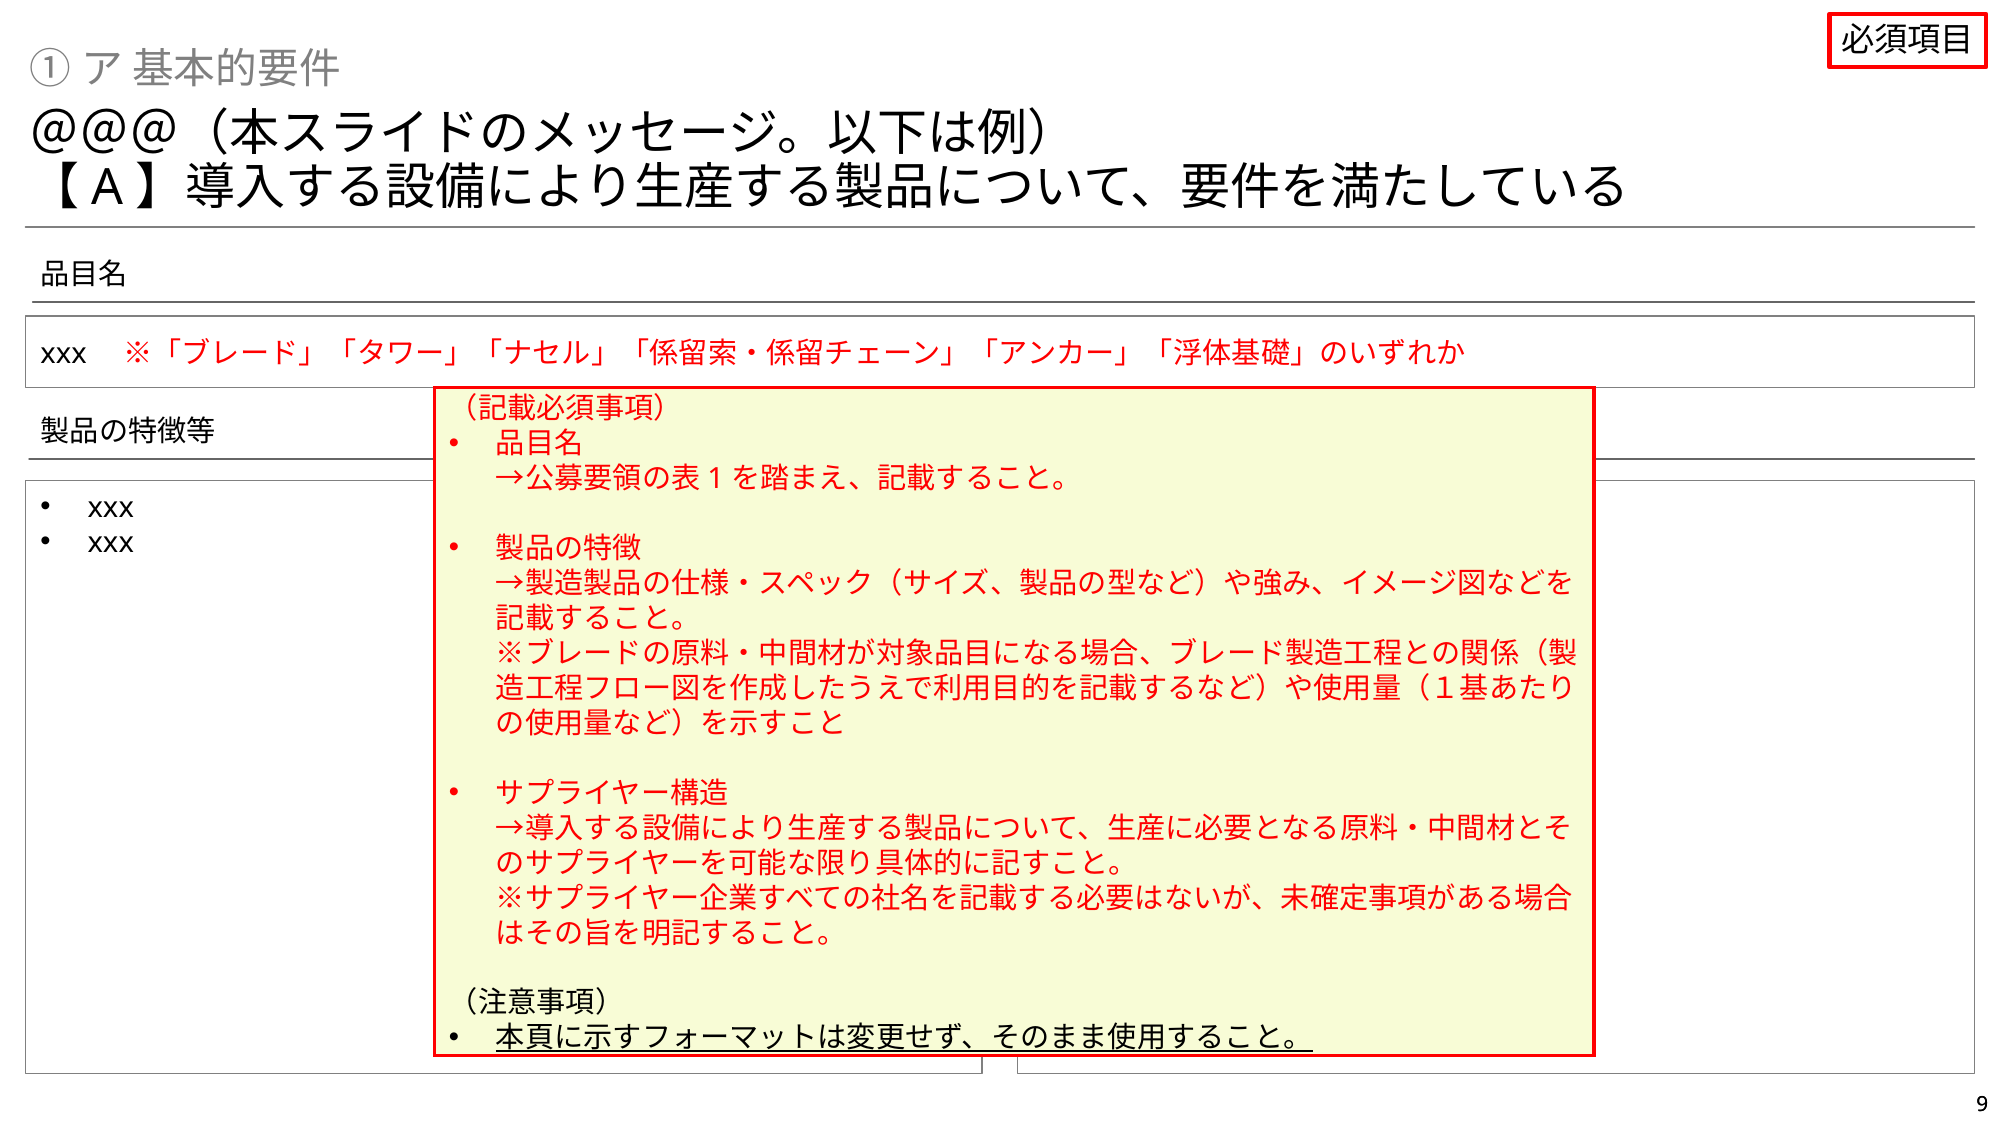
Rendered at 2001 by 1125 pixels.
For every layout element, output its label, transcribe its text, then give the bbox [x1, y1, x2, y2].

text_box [1017, 399, 1975, 1075]
text_box 必須項目 [1829, 13, 1986, 68]
text_box ＠＠＠（本スライドのメッセージ。以下は例） 【A】導入する設備により生産する製品について、要件を満たしている [29, 107, 1875, 216]
text_box （記載必須事項） 品目名 →公募要領の表1を踏まえ、記載すること。 製品の特徴 →製造製品の仕様・スペック（サイズ、製品の型など）や強み、イメージ図などを記載すること。 ※ブレードの原料・中間材が対象品目になる場合、ブレード製造工程との関係（製造工程フロー図を作成したうえで利用目的を記載するなど）や使用量（１基あたりの使用量など）を示すこと サプライヤー構造 →導入する設備により生産する製品について、生産に必要となる原料・中間材とそのサプライヤーを可能な限り具体的に記すこと。 ※サプライヤー企業すべての社名を記載する必要はないが、未確定事項がある場合はその旨を明記すること。 （注意事項） 本頁に示すフォーマットは変更せず、そのまま使用すること。 [433, 386, 1596, 1057]
text_box ①ア 基本的要件 [29, 47, 1802, 94]
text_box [24, 242, 1975, 303]
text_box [24, 399, 983, 1075]
text_box xxx ※「ブレード」「タワー」「ナセル」「係留索・係留チェーン」「アンカー」「浮体基礎」のいずれか [24, 314, 1976, 389]
